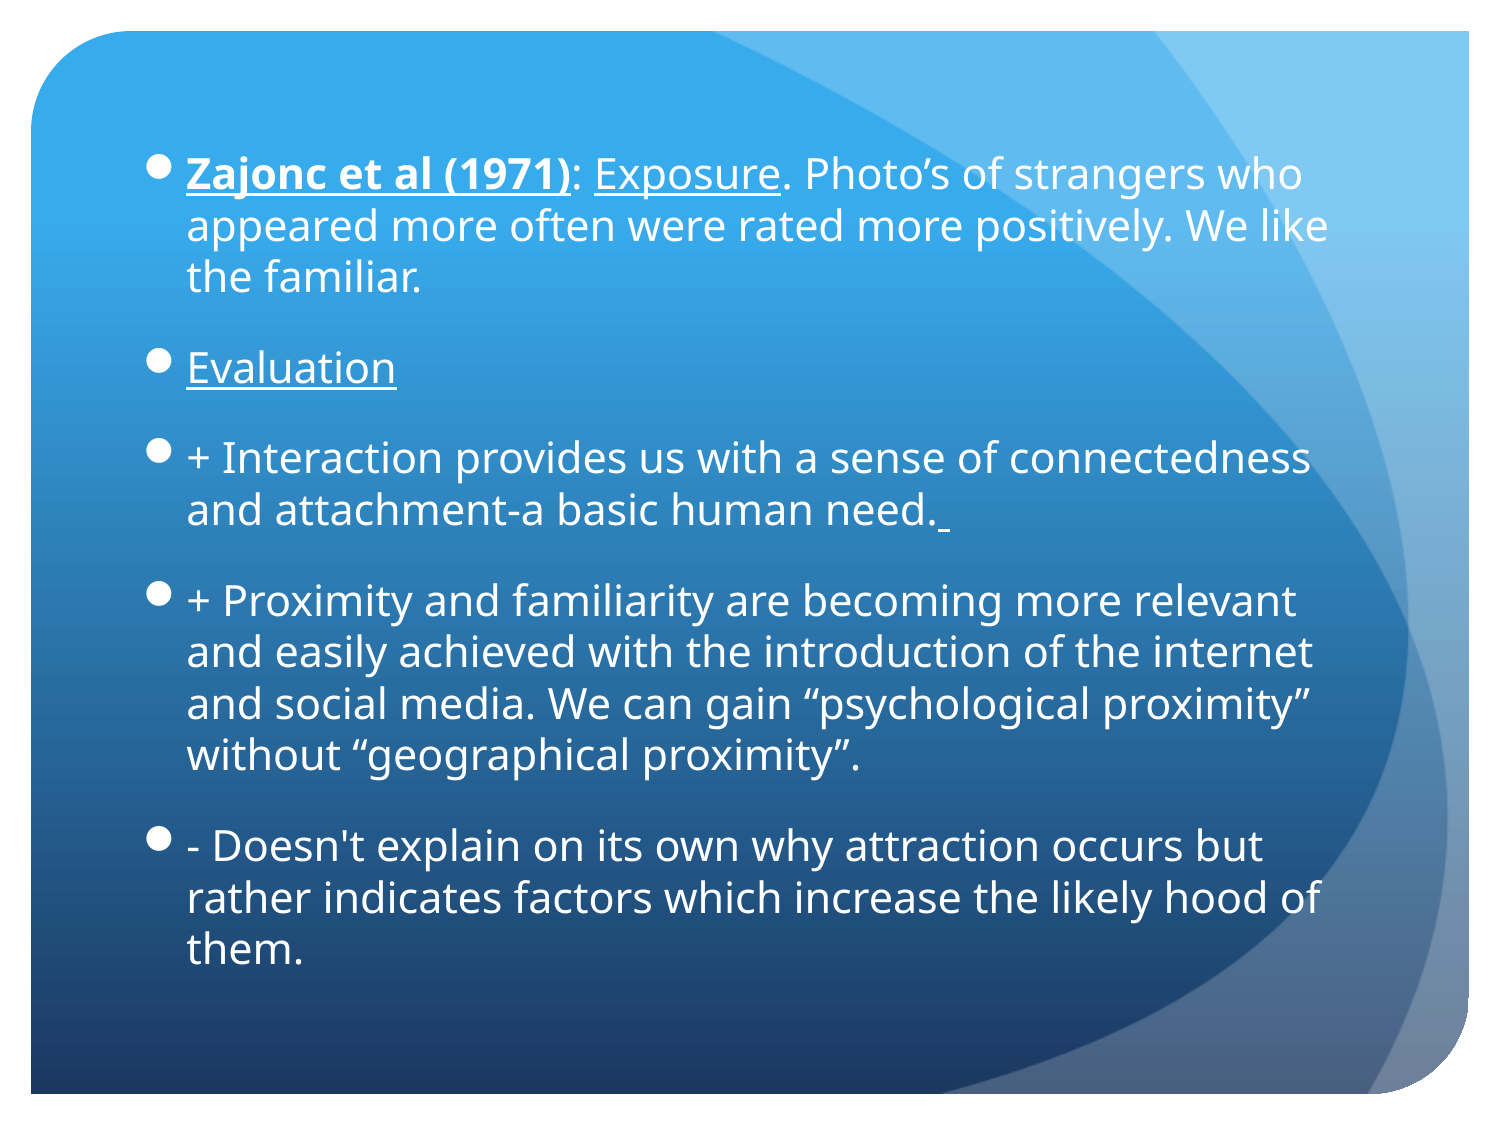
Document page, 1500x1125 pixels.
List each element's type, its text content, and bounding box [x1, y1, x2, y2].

picture [24, 30, 1473, 1094]
list Zajonc et al (1971): Exposure. Photo’s of strangers who appeared more often were rated more positively. We like the familiar. Evaluation + Interaction provides us with a sense of connectedness and attachment-a basic human need. + Proximity and familiarity are becoming more relevant and easily achieved with the introduction of the internet and social media. We can gain “psychological proximity” without “geographical proximity”. - Doesn't explain on its own why attraction occurs but rather indicates factors which increase the likely hood of them. [127, 138, 1372, 991]
